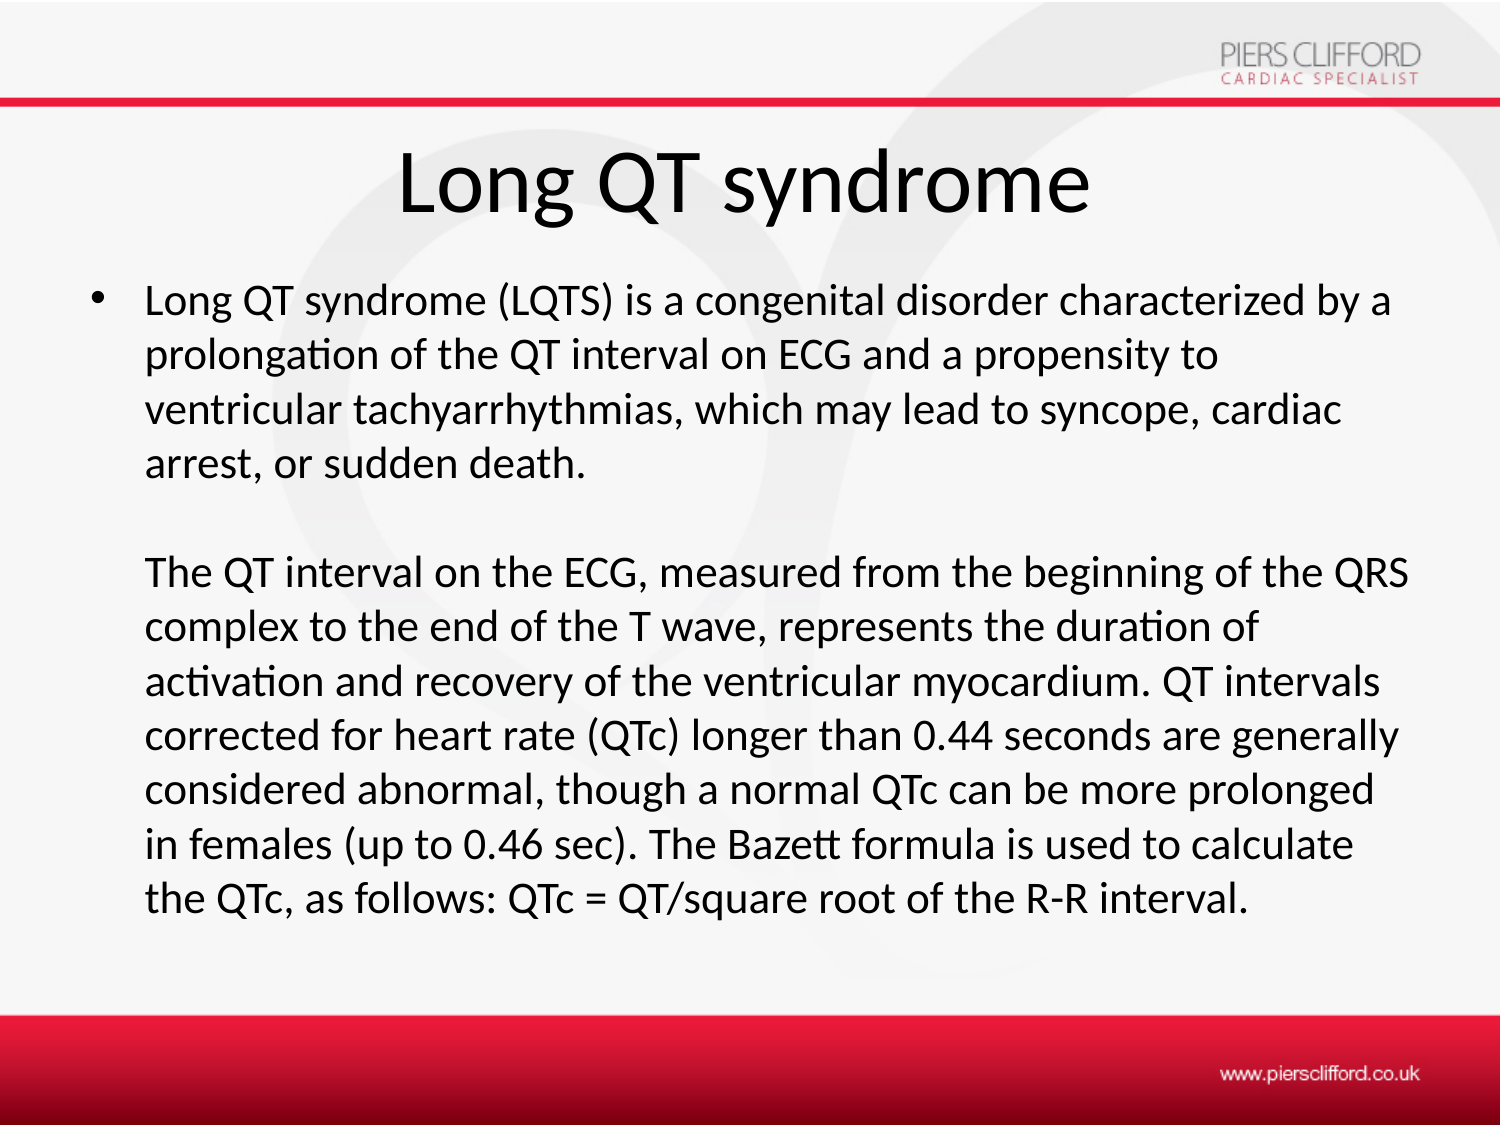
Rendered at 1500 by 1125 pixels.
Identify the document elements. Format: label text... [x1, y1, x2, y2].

list Long QT syndrome (LQTS) is a congenital disorder characterized by a prolongation of the QT interval on ECG and a propensity to ventricular tachyarrhythmias, which may lead to syncope, cardiac arrest, or sudden death. The QT interval on the ECG, measured from the beginning of the QRS complex to the end of the T wave, represents the duration of activation and recovery of the ventricular myocardium. QT intervals corrected for heart rate (QTc) longer than 0.44 seconds are generally considered abnormal, though a normal QTc can be more prolonged in females (up to 0.46 sec). The Bazett formula is used to calculate the QTc, as follows: QTc = QT/square root of the R-R interval. [74, 262, 1426, 1006]
picture [0, 2, 1500, 1125]
title Long QT syndrome [70, 81, 1421, 270]
